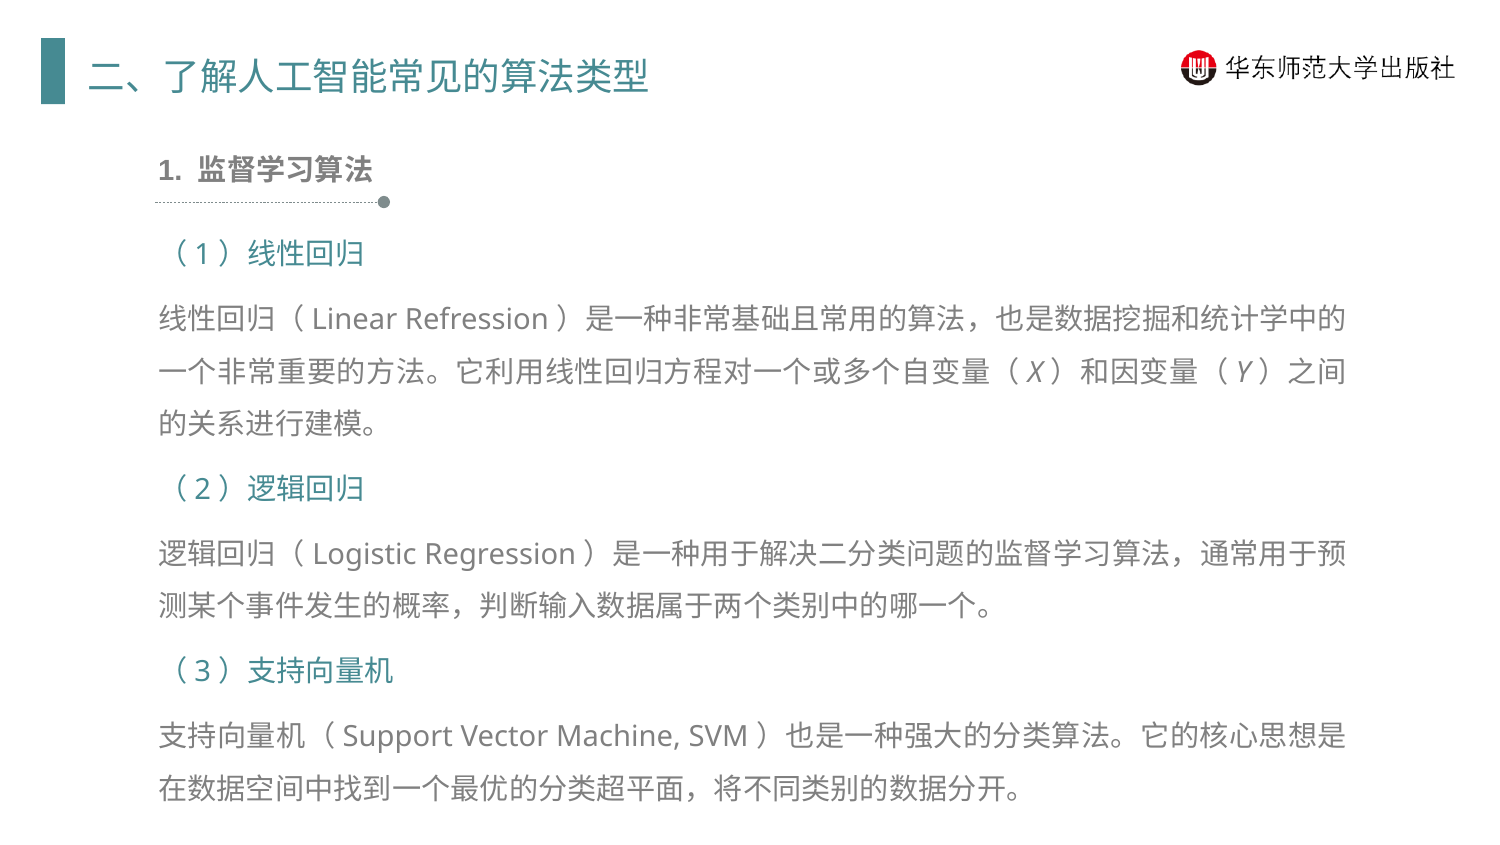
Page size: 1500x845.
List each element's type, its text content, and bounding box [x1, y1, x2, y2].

picture [1181, 38, 1485, 86]
text_box 二、了解人工智能常见的算法类型 [76, 47, 785, 104]
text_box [143, 143, 1362, 820]
